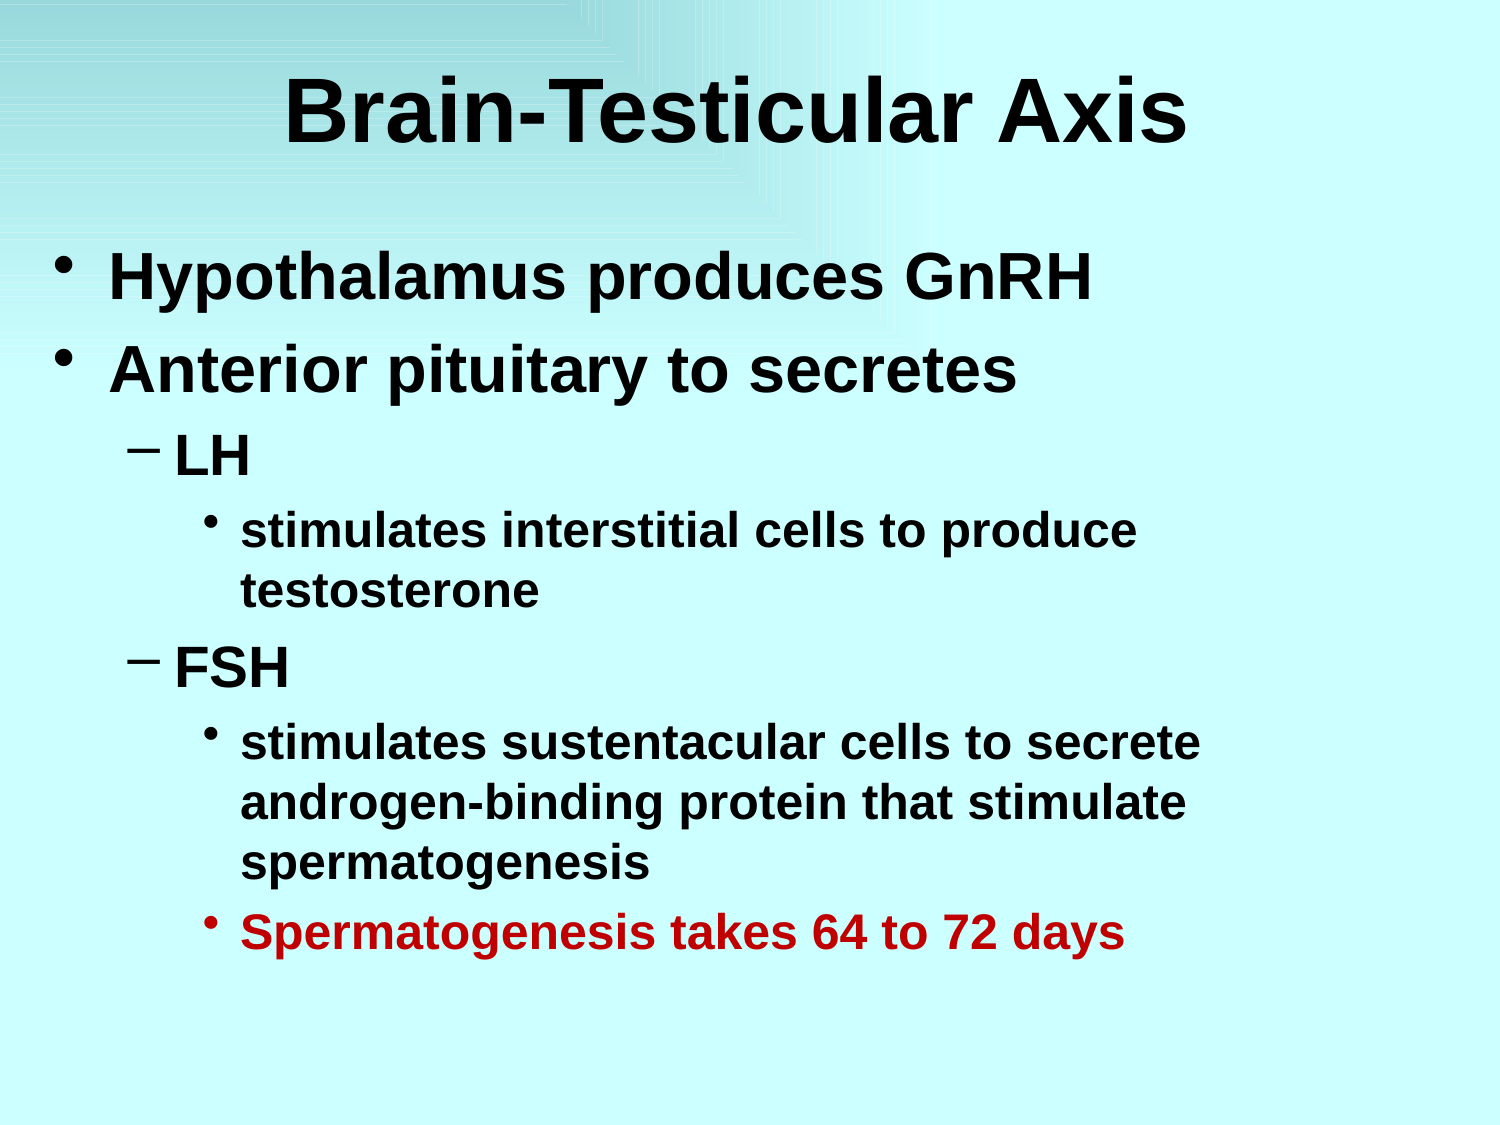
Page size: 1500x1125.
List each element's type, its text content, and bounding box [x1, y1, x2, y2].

title Brain-Testicular Axis [0, 12, 1500, 201]
list Hypothalamus produces GnRH Anterior pituitary to secretes LH stimulates interstitial cells to produce testosterone FSH stimulates sustentacular cells to secrete androgen-binding protein that stimulate spermatogenesis Spermatogenesis takes 64 to 72 days [37, 224, 1463, 1013]
